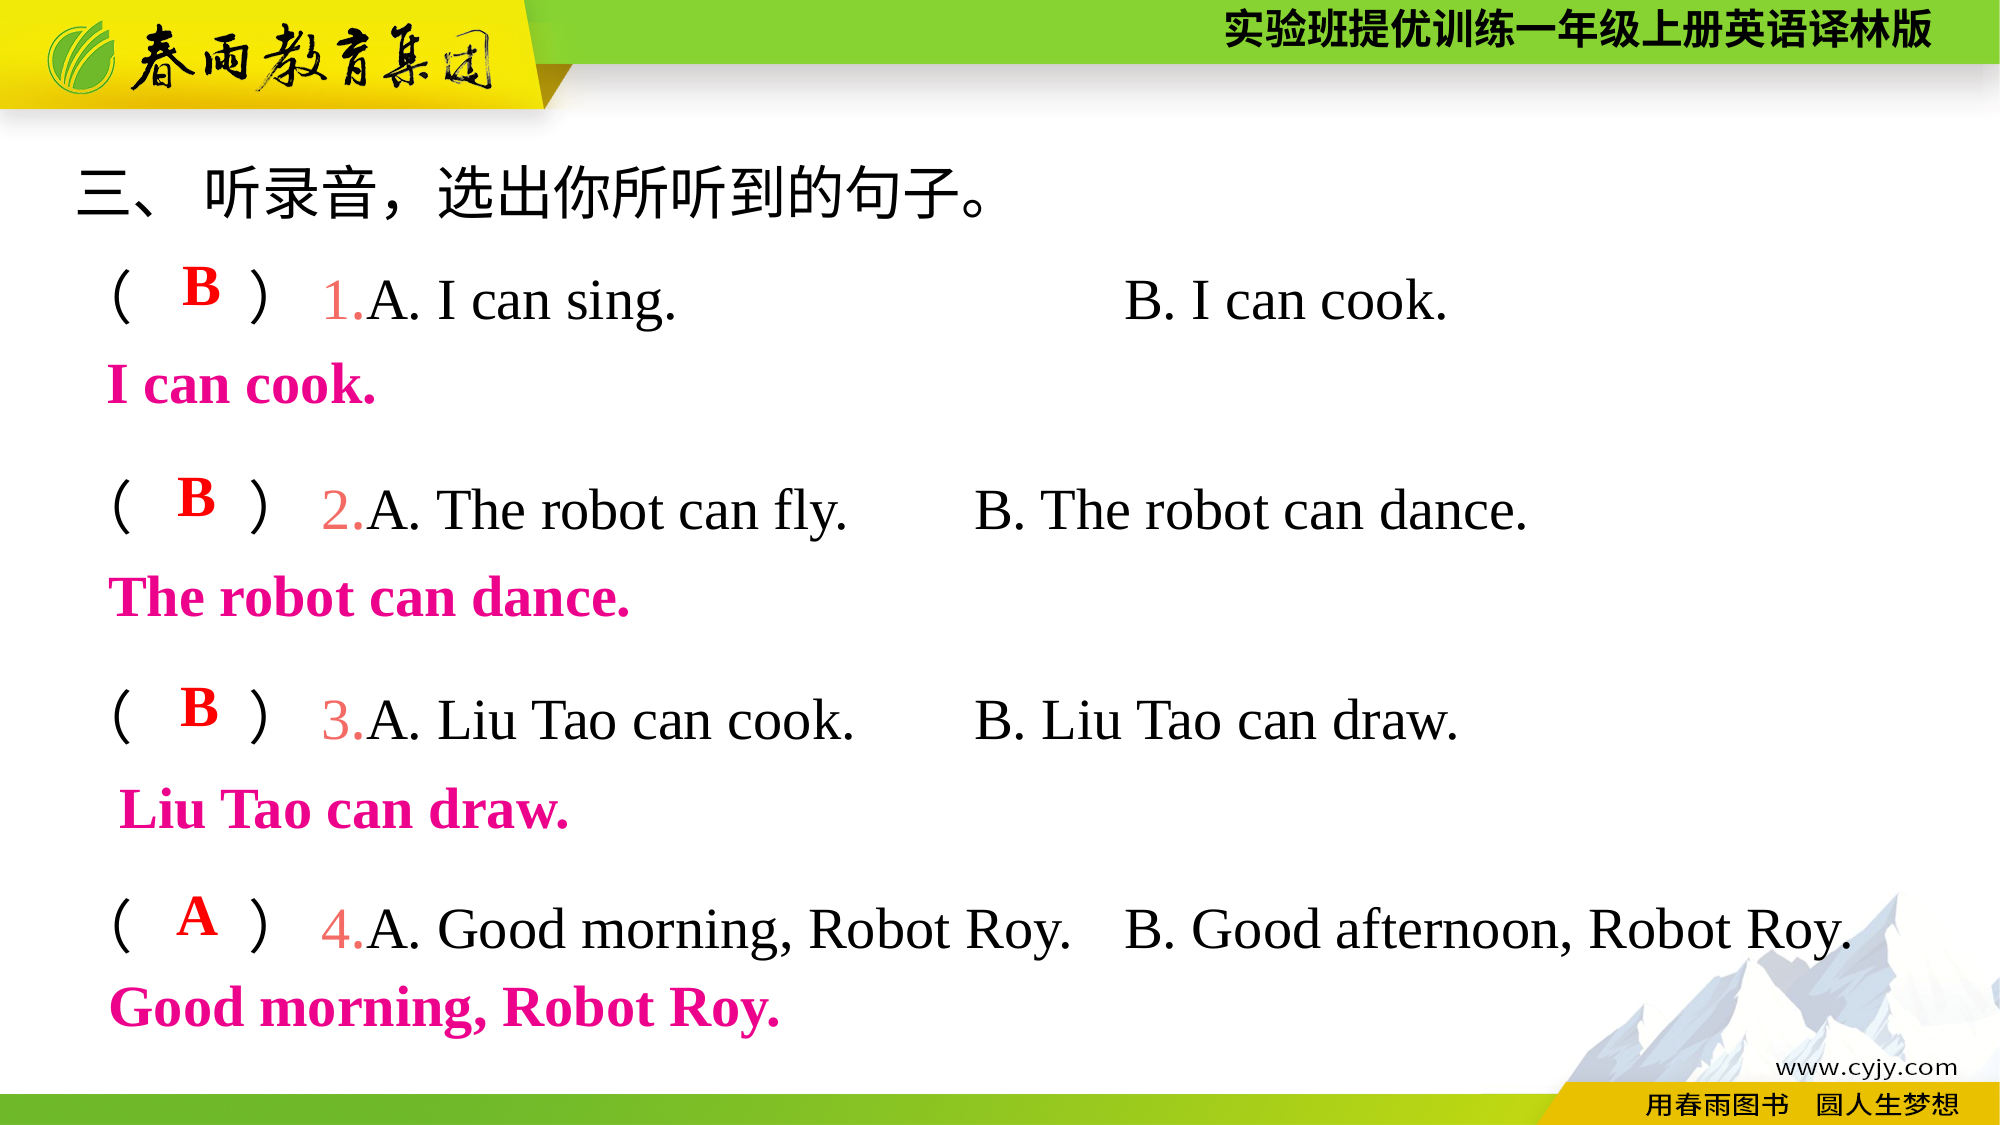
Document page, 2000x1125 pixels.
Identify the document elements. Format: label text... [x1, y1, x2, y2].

text_box Good morning, Robot Roy. [94, 961, 797, 1046]
text_box B [163, 450, 232, 536]
text_box B [167, 239, 237, 325]
text_box The robot can dance. [93, 550, 647, 636]
text_box I can cook. [91, 338, 393, 423]
text_box A [161, 869, 234, 955]
list 三、 听录音，选出你所听到的句子。 （ ）1.A. I can sing. B. I can cook. （ ）2.A. The robot can fly. B. The robot can dance. （ ）3.A. Liu Tao can cook. B. Liu Tao can draw. （ ）4.A. Good morning, Robot Roy. B. Good afternoon, Robot Roy. [59, 113, 1944, 977]
text_box B [165, 660, 235, 745]
text_box Liu Tao can draw. [104, 763, 585, 848]
picture [0, 0, 2000, 1125]
